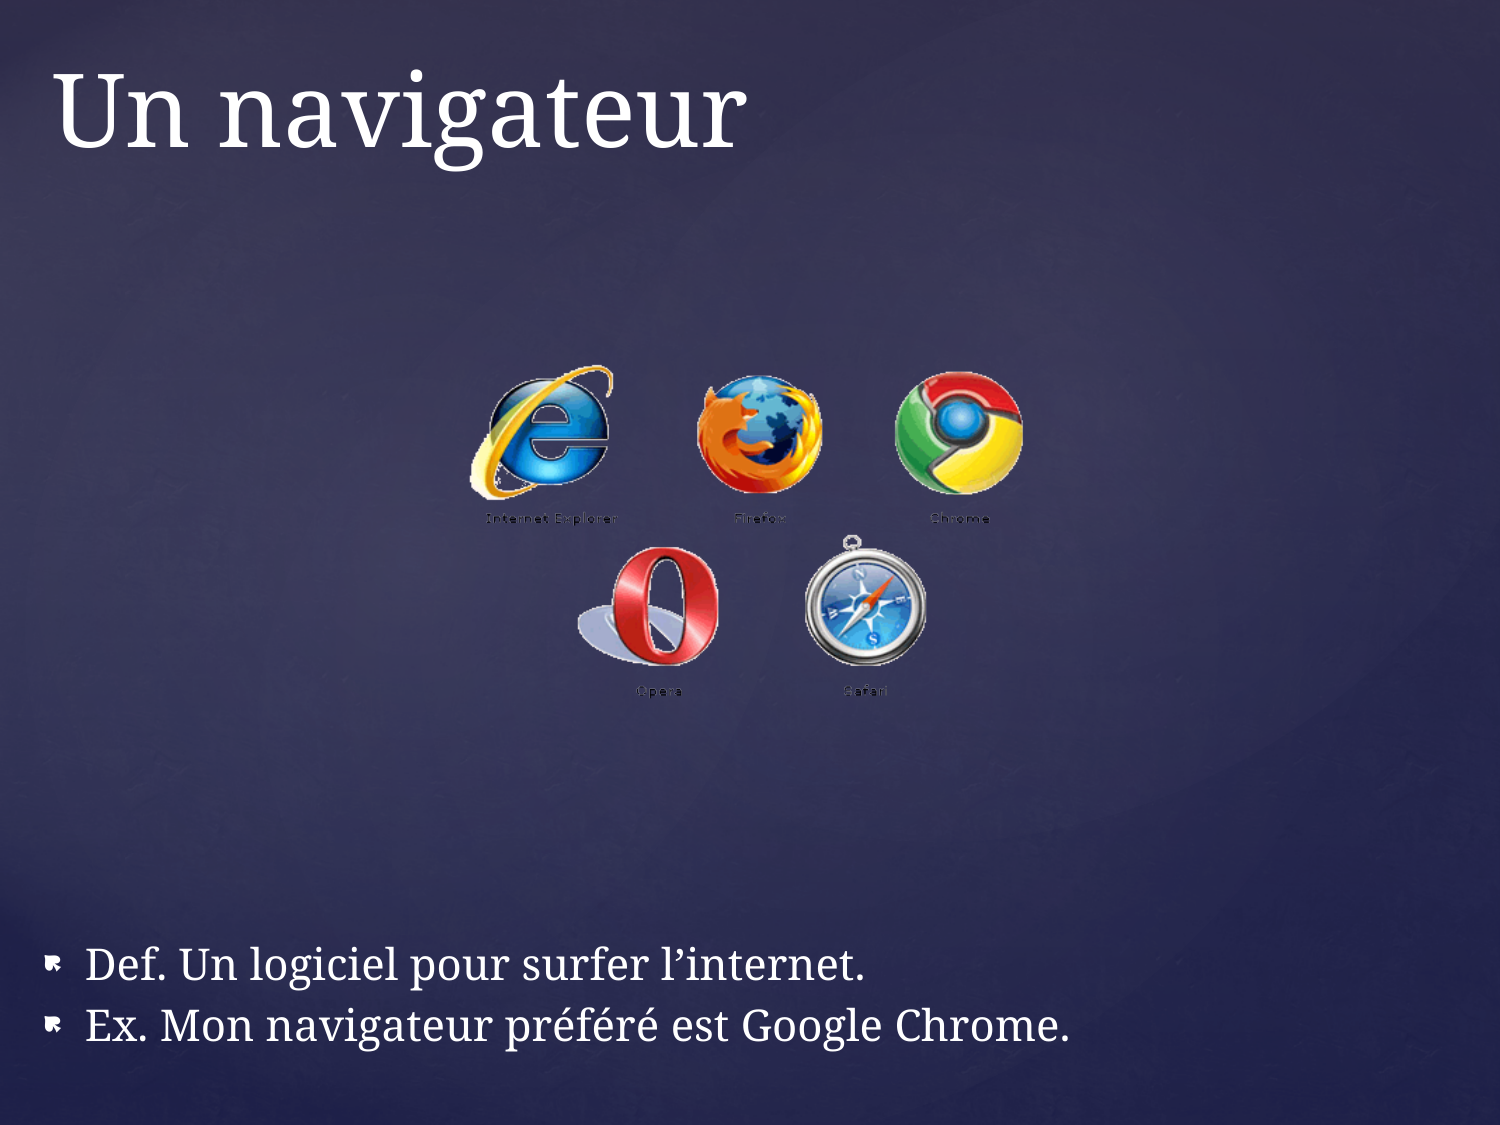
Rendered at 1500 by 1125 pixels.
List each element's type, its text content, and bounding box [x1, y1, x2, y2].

list Def. Un logiciel pour surfer l’internet. Ex. Mon navigateur préféré est Google Chrome. [24, 900, 1400, 1088]
title Un navigateur [37, 24, 1275, 175]
picture [361, 349, 1177, 721]
